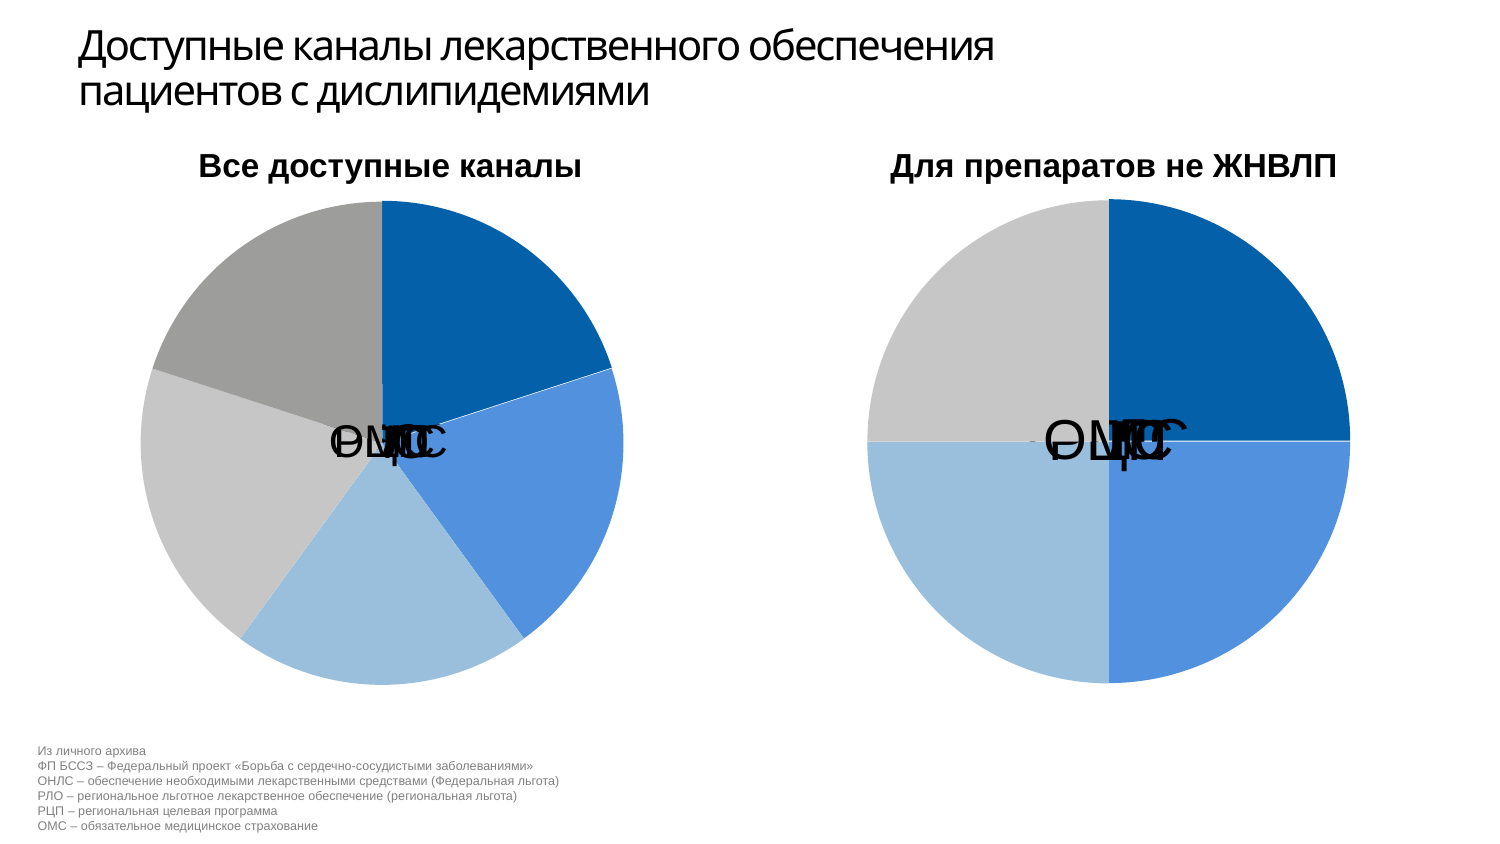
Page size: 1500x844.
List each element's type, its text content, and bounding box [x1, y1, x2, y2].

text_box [34, 143, 747, 720]
text_box Из личного архива ФП БССЗ – Федеральный проект «Борьба с сердечно-сосудистыми заболеваниями» ОНЛС – обеспечение необходимыми лекарственными средствами (Федеральная льгота) РЛО – региональное льготное лекарственное обеспечение (региональная льгота) РЦП – региональная целевая программа ОМС – обязательное медицинское страхование [23, 735, 1448, 841]
title Доступные каналы лекарственного обеспечения пациентов с дислипидемиями [78, 24, 1197, 120]
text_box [762, 143, 1475, 720]
